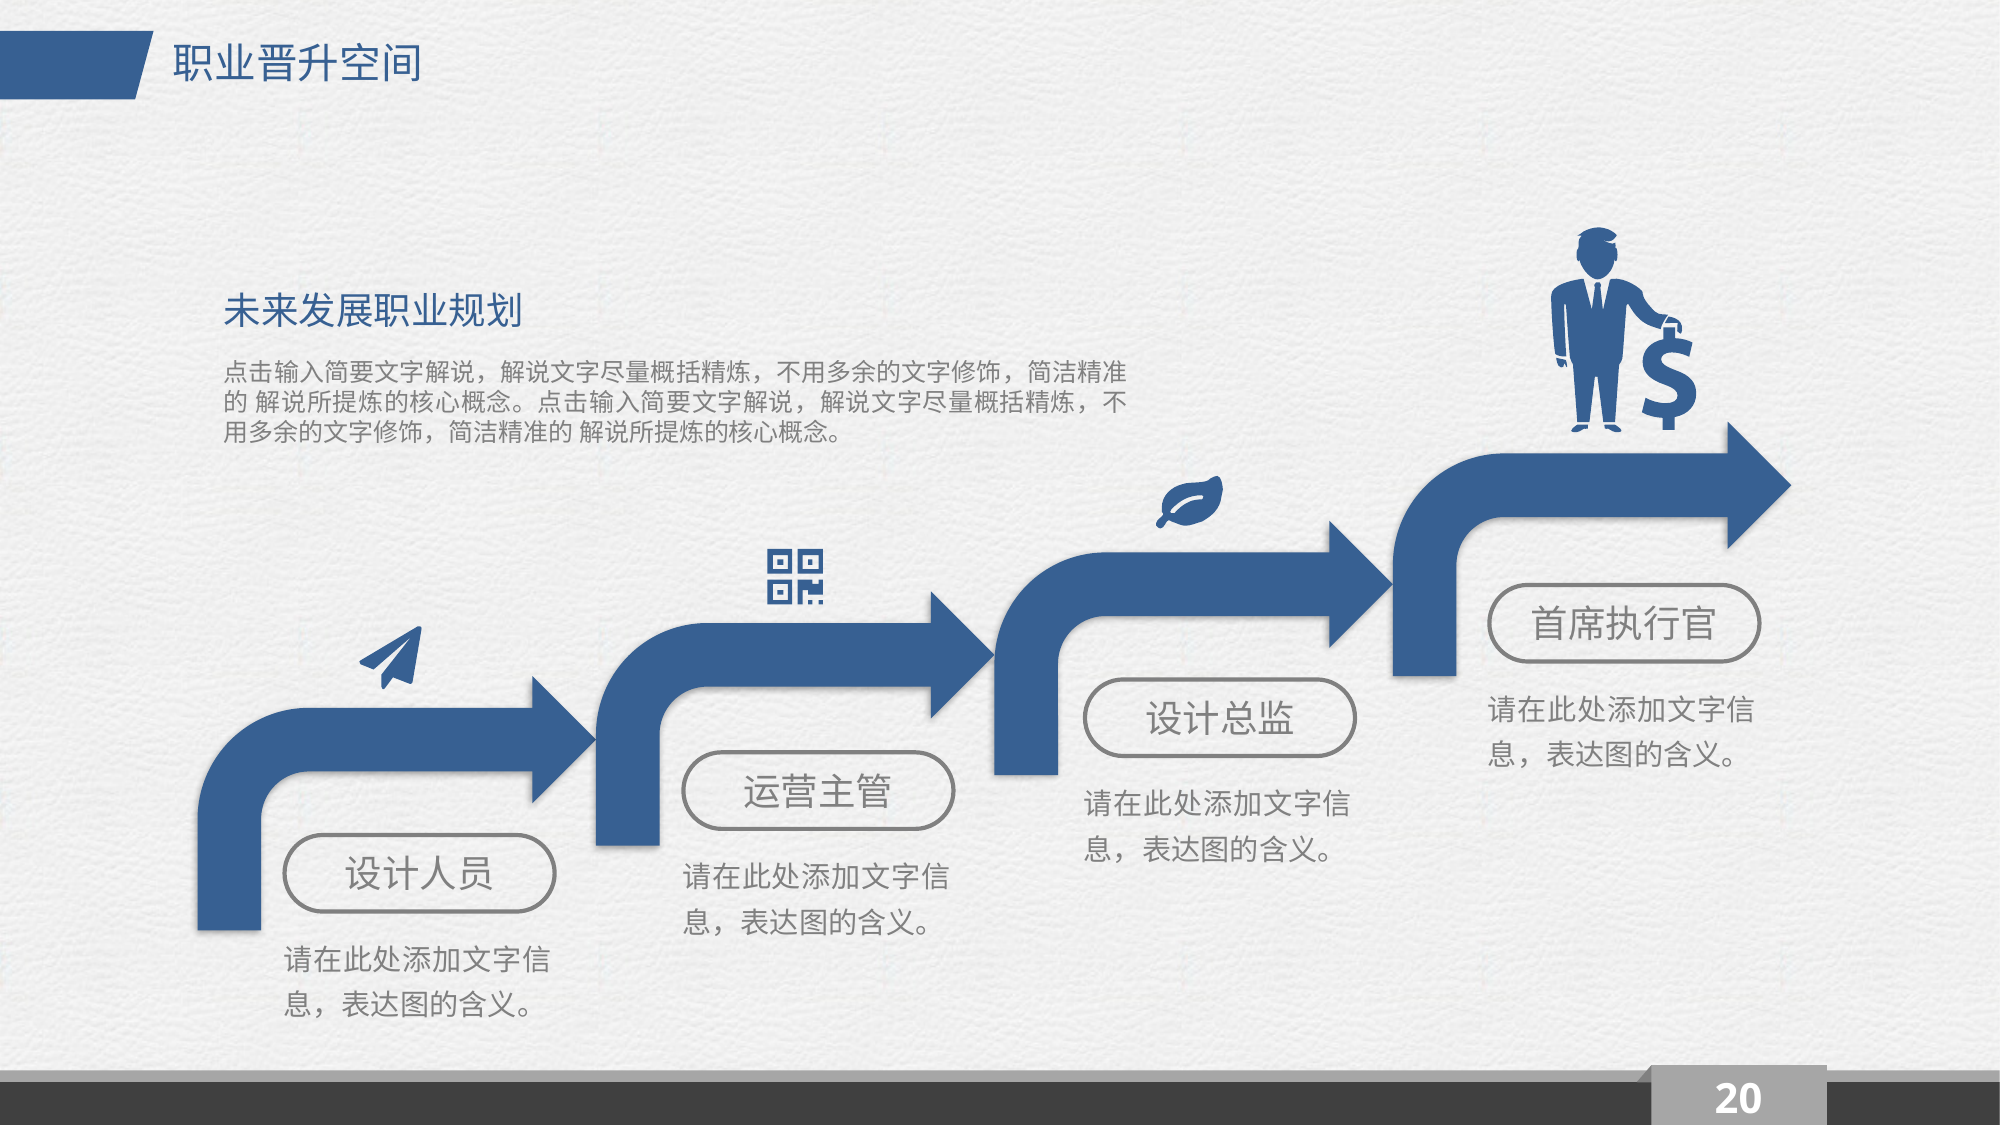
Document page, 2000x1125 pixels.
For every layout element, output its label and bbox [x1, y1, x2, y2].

picture [0, 0, 2000, 1125]
text_box [1550, 220, 1697, 433]
